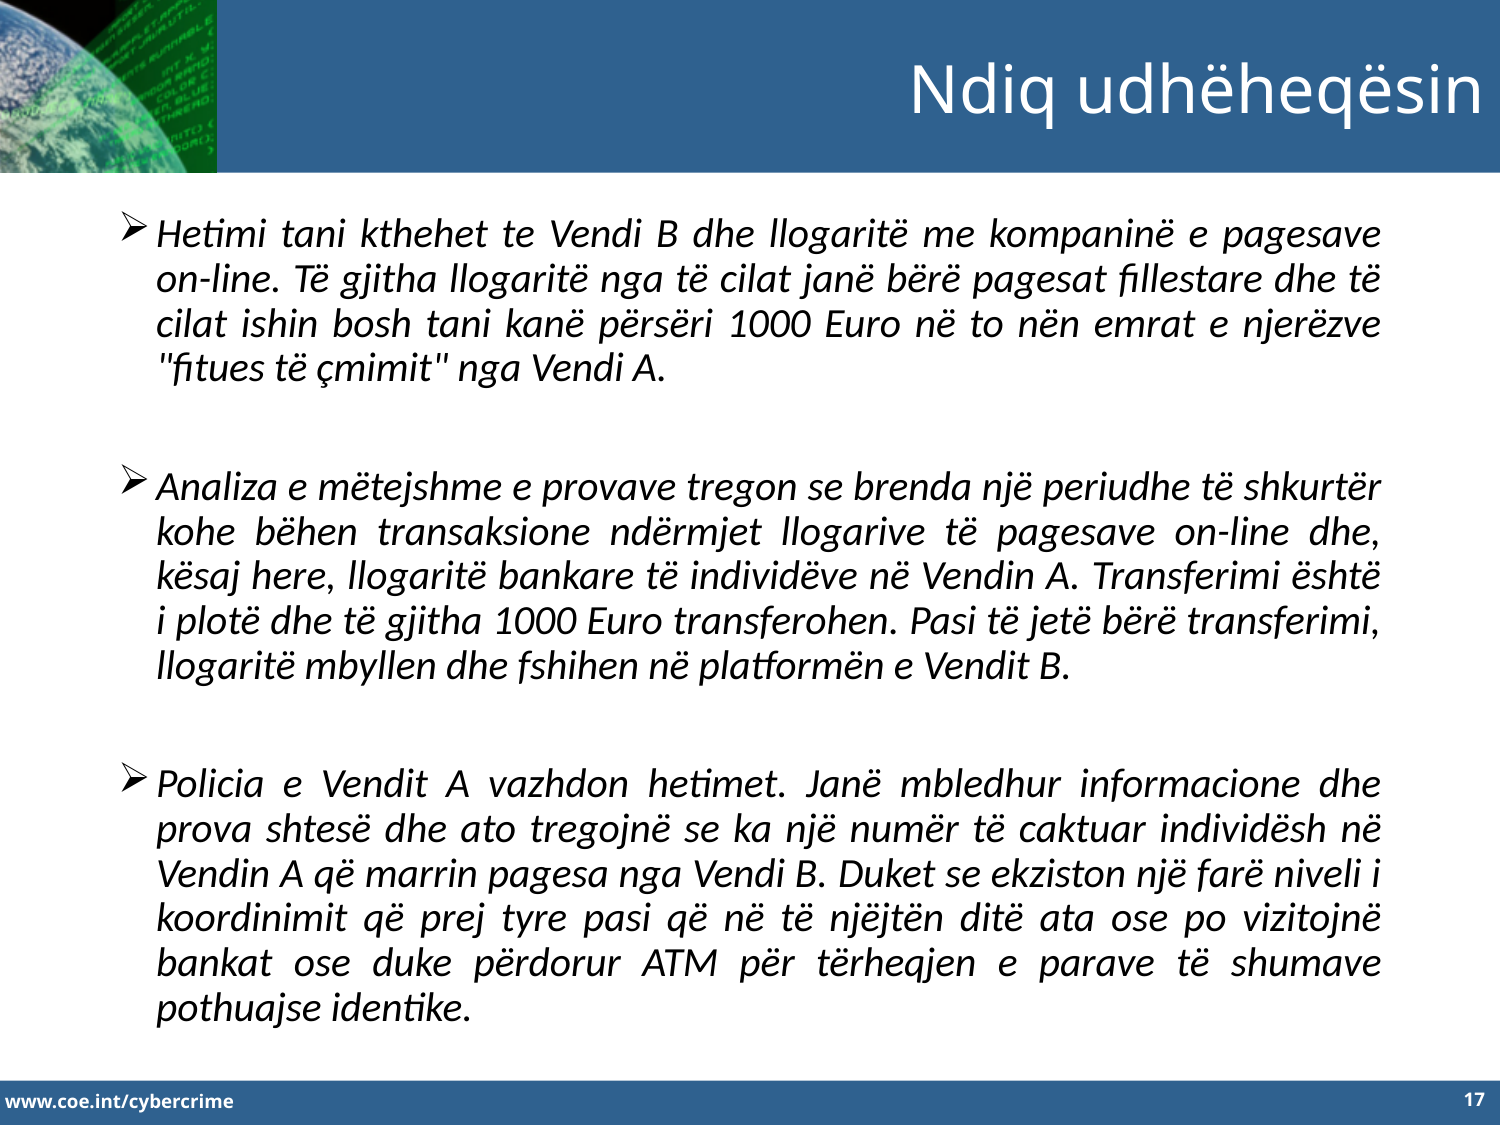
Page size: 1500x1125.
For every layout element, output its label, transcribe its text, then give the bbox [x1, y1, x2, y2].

text_box Ndiq udhëheqësin [373, 10, 1500, 163]
picture [0, 1, 217, 173]
slide_number 17 [1162, 1080, 1500, 1125]
list Hetimi tani kthehet te Vendi B dhe llogaritë me kompaninë e pagesave on-line. Të gjitha llogaritë nga të cilat janë bërë pagesat fillestare dhe të cilat ishin bosh tani kanë përsëri 1000 Euro në to nën emrat e njerëzve "fitues të çmimit" nga Vendi A. Analiza e mëtejshme e provave tregon se brenda një periudhe të shkurtër kohe bëhen transaksione ndërmjet llogarive të pagesave on-line dhe, kësaj here, llogaritë bankare të individëve në Vendin A. Transferimi është i plotë dhe të gjitha 1000 Euro transferohen. Pasi të jetë bërë transferimi, llogaritë mbyllen dhe fshihen në platformën e Vendit B. Policia e Vendit A vazhdon hetimet. Janë mbledhur informacione dhe prova shtesë dhe ato tregojnë se ka një numër të caktuar individësh në Vendin A që marrin pagesa nga Vendi B. Duket se ekziston një farë niveli i koordinimit që prej tyre pasi që në të njëjtën ditë ata ose po vizitojnë bankat ose duke përdorur ATM për tërheqjen e parave të shumave pothuajse identike. [103, 204, 1397, 1050]
